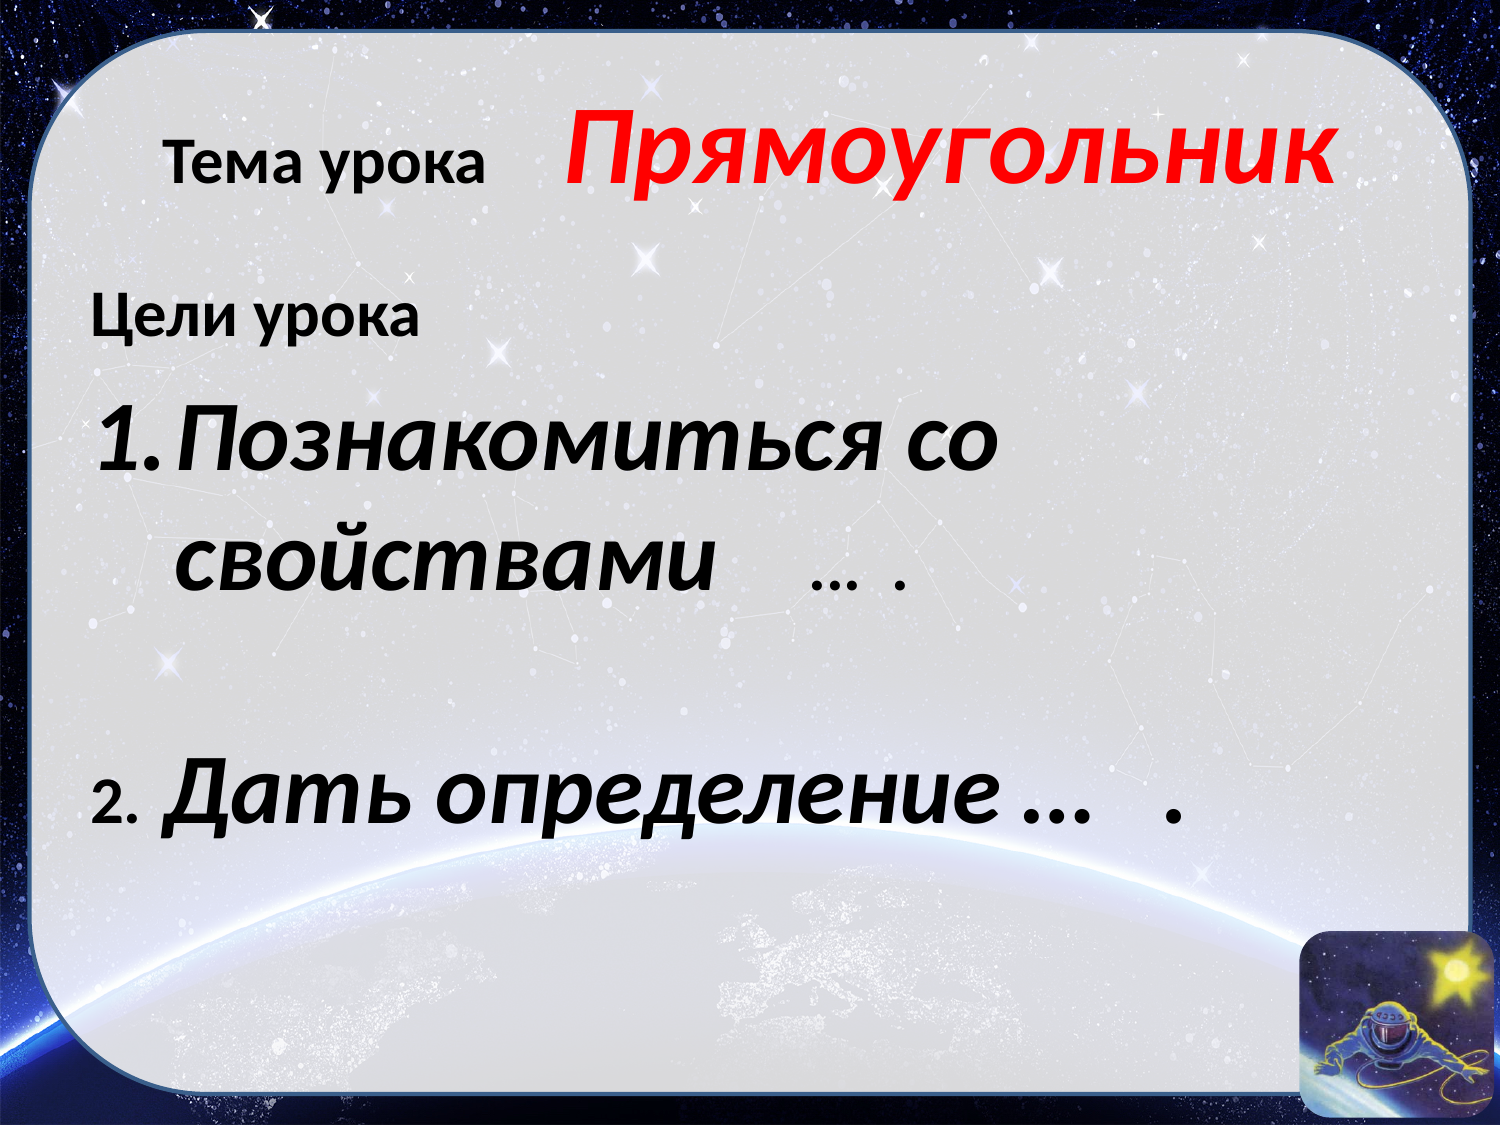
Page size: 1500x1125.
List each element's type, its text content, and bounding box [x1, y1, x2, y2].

picture [0, 0, 1500, 1125]
title Тема урока Прямоугольник [75, 45, 1425, 233]
list Цели урока Познакомиться со свойствами ... . 2. Дать определение … . [75, 262, 1425, 1005]
